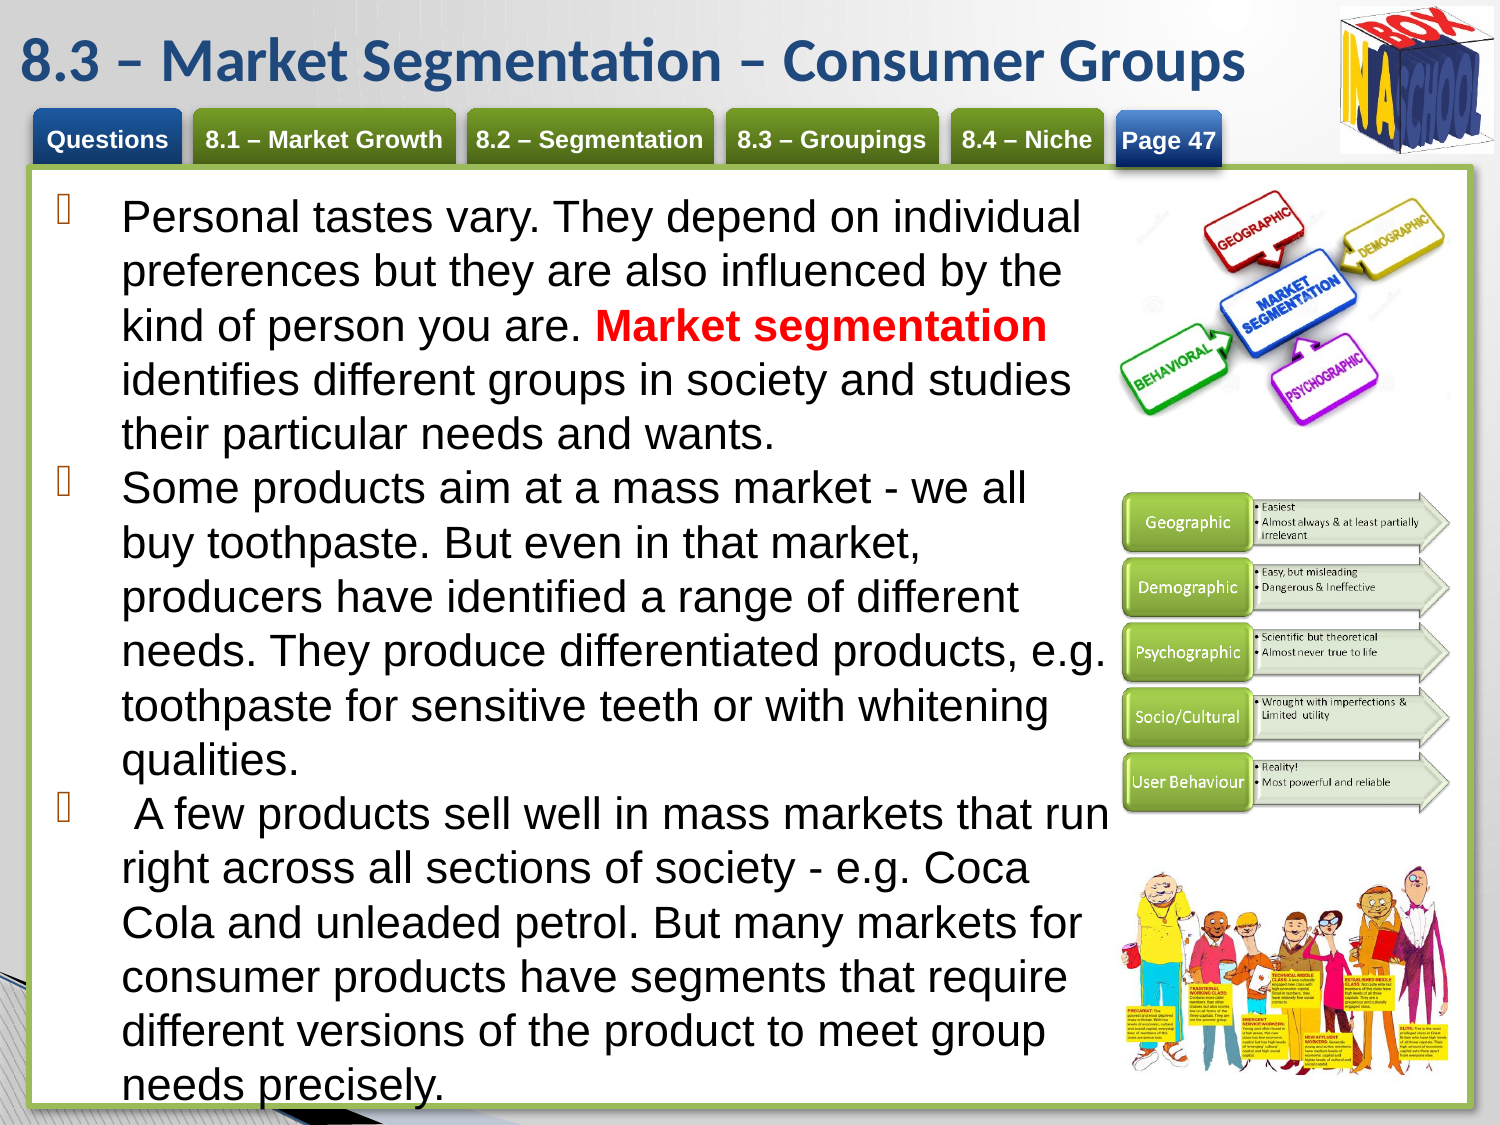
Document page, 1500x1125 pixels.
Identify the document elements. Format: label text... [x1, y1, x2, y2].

picture [289, 1118, 303, 1125]
picture [1115, 489, 1453, 818]
picture [1340, 6, 1495, 154]
title 8.3 – Market Segmentation – Consumer Groups [5, 11, 1270, 102]
picture [1115, 857, 1451, 1082]
text_box Page 47 [1116, 109, 1223, 167]
text_box Personal tastes vary. They depend on individual preferences but they are also influenced by the kind of person you are. Market segmentation identifies different groups in society and studies their particular needs and wants. Some products aim at a mass market - we all buy toothpaste. But even in that market, producers have identified a range of different needs. They produce differentiated products, e.g. toothpaste for sensitive teeth or with whitening qualities. A few products sell well in mass markets that run right across all sections of society - e.g. Coca Cola and unleaded petrol. But many markets for consumer products have segments that require different versions of the product to meet group needs precisely. [41, 179, 1128, 1118]
picture [1115, 184, 1453, 432]
